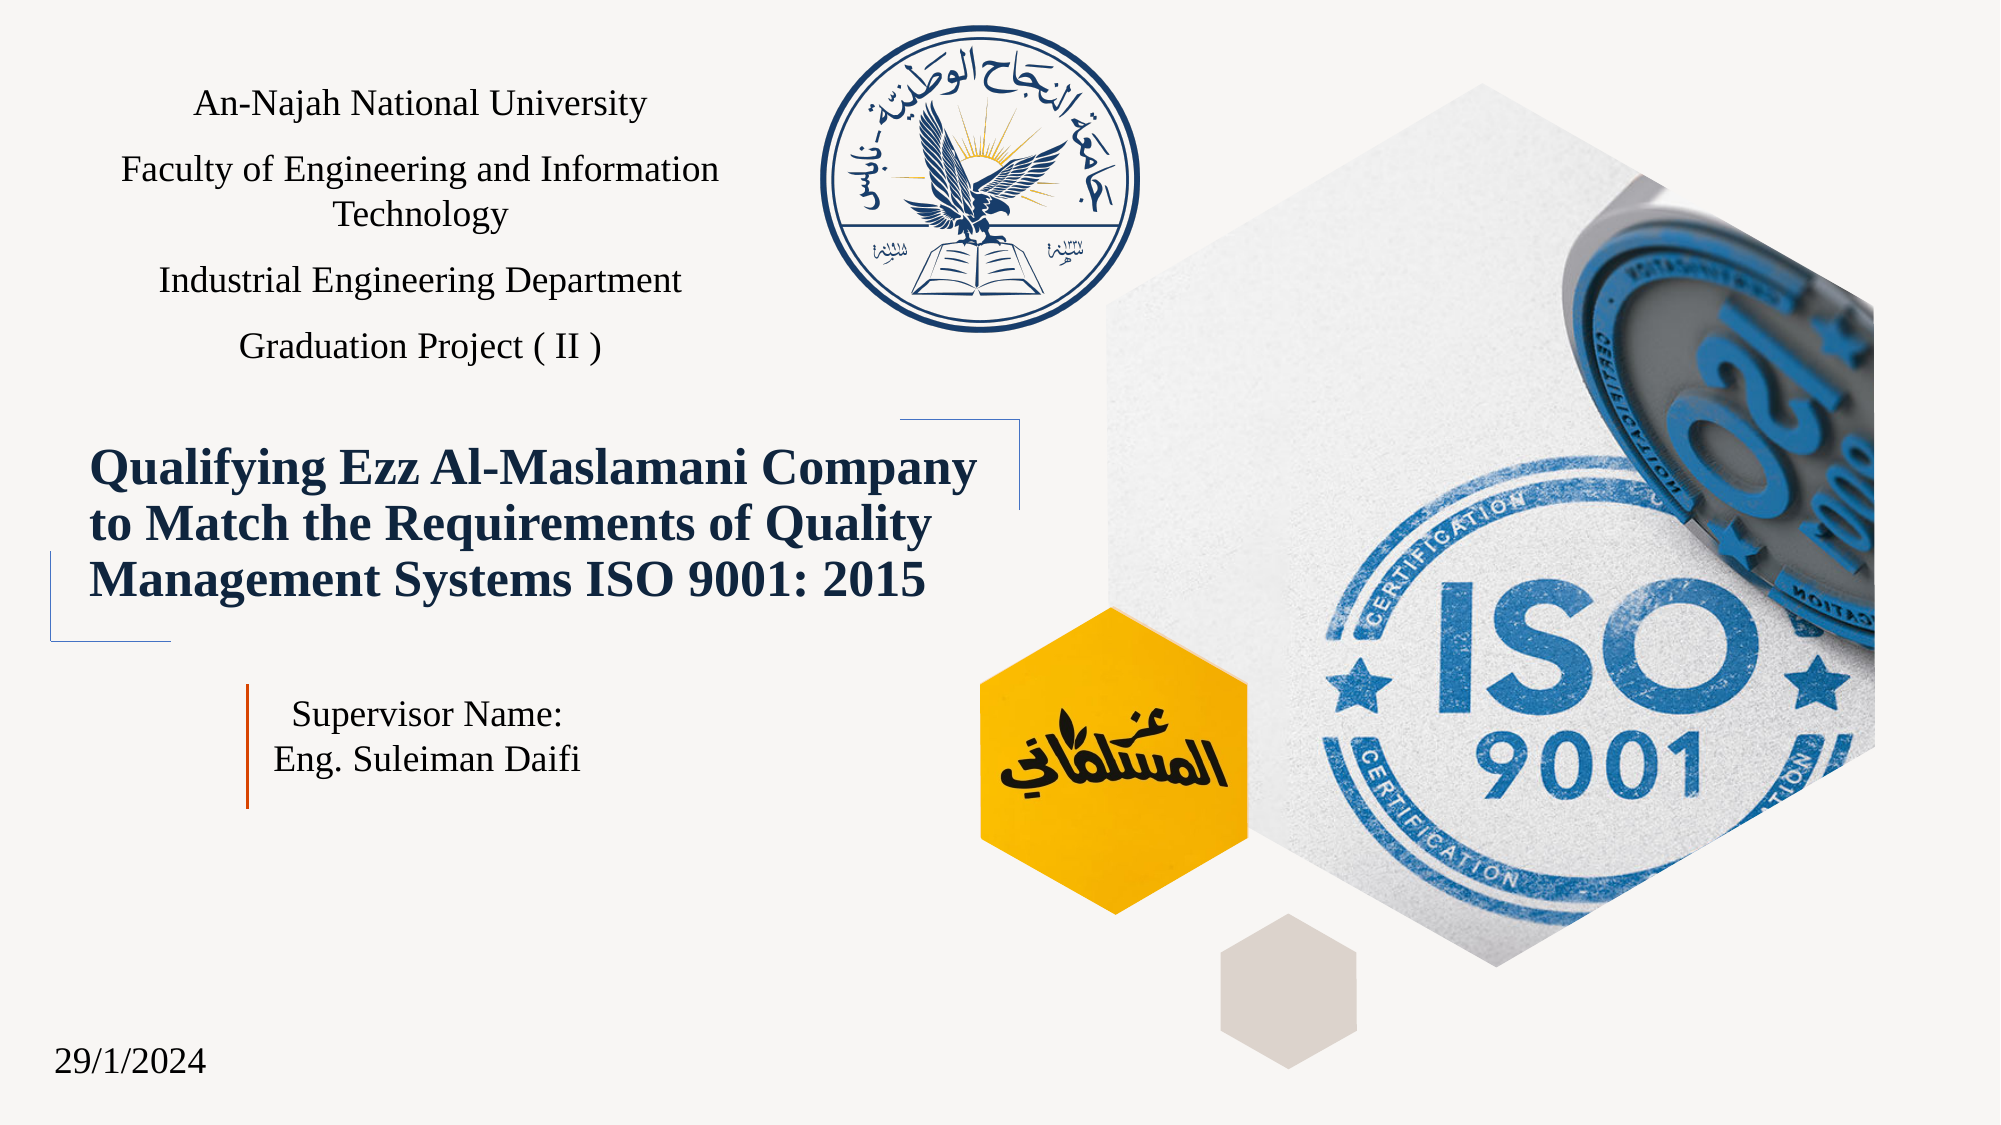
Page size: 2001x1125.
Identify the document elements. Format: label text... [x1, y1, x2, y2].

list Supervisor Name: Eng. Suleiman Daifi [244, 681, 611, 807]
picture [820, 25, 1875, 968]
text_box An-Najah National University Faculty of Engineering and Information Technology Industrial Engineering Department Graduation Project ( II ) [85, 70, 756, 414]
text_box 29/1/2024 [0, 1028, 314, 1125]
title Qualifying Ezz Al-Maslamani Company to Match the Requirements of Quality Management Systems ISO 9001: 2015 [74, 406, 1011, 642]
